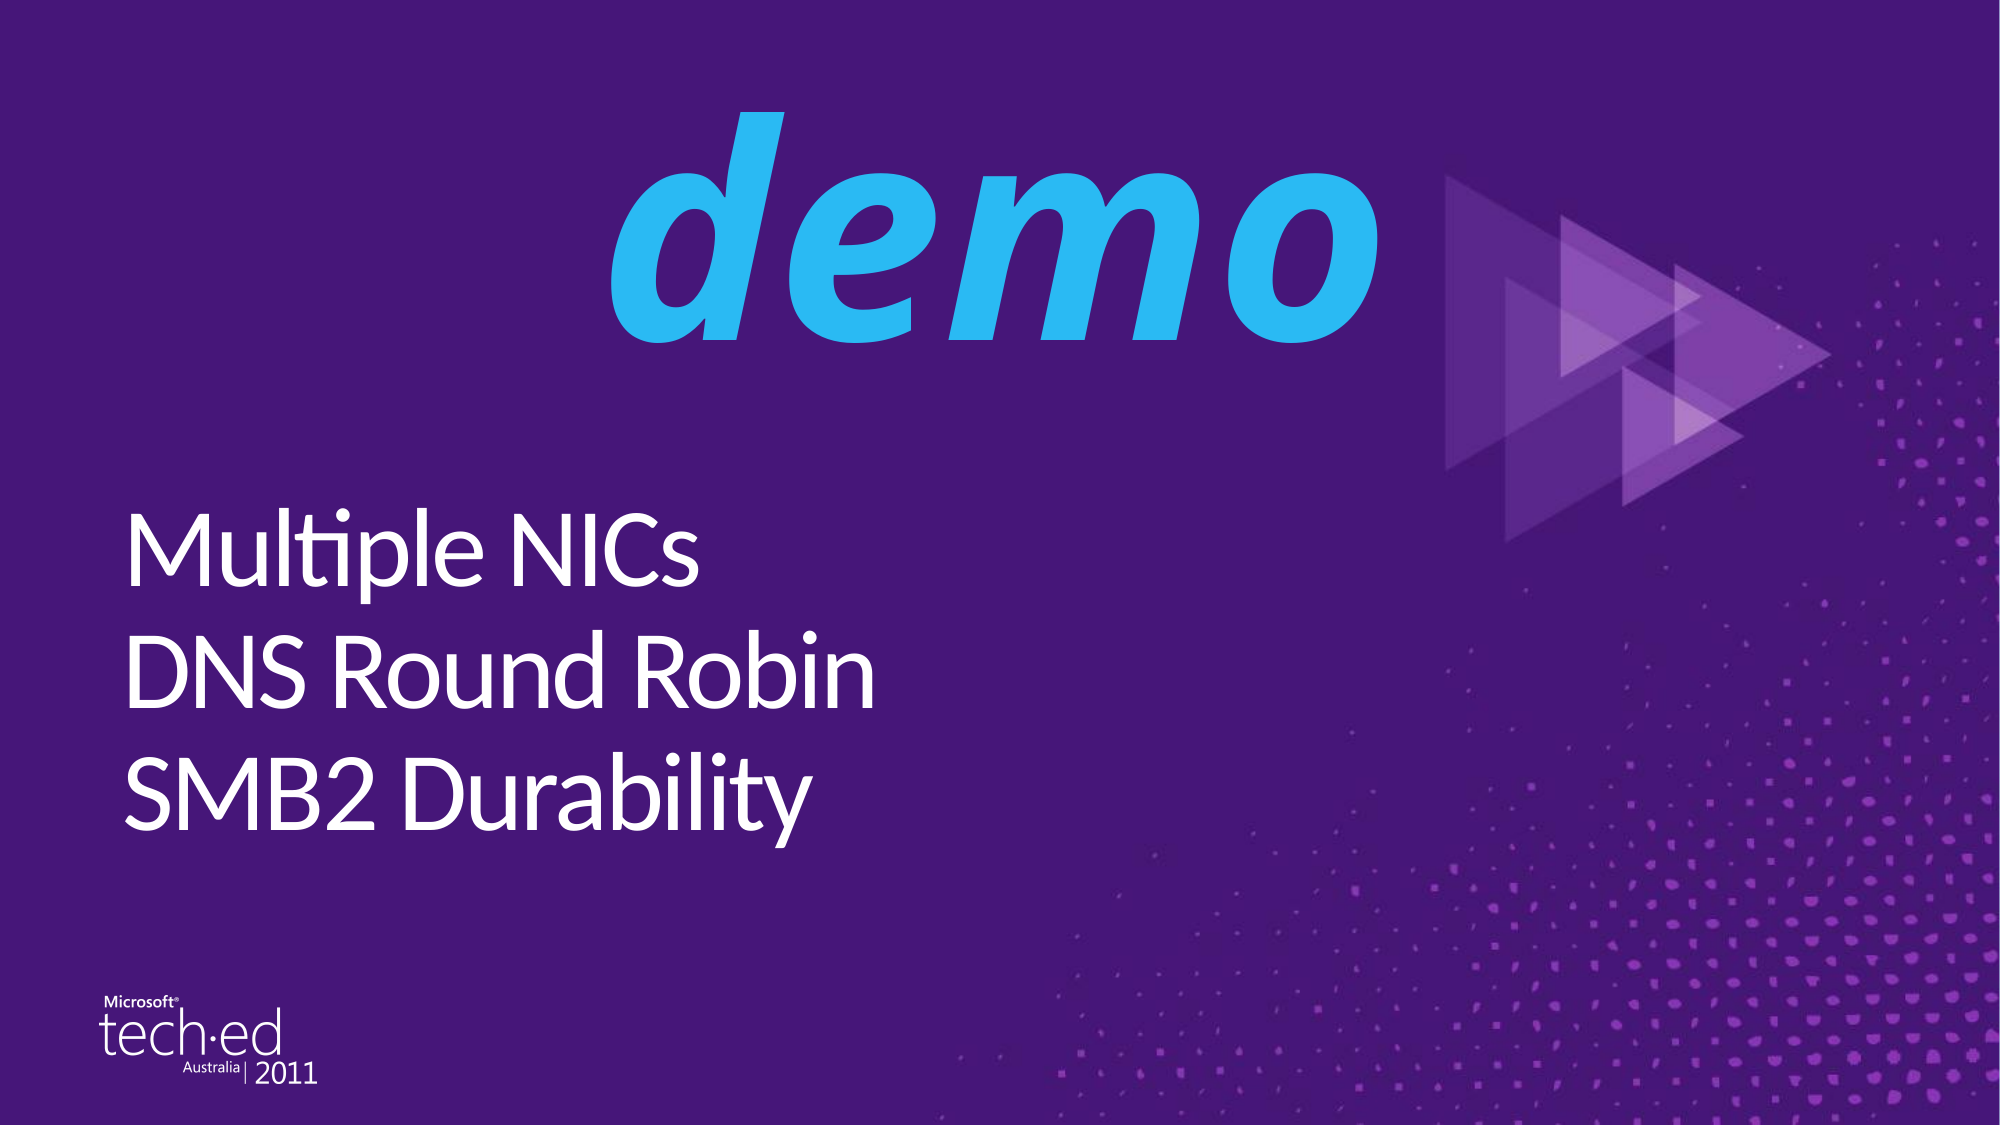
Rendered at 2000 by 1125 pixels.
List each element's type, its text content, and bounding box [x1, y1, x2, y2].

title Multiple NICs DNS Round Robin SMB2 Durability [102, 479, 1632, 730]
picture [0, 0, 2000, 1125]
list demo [39, 30, 1489, 258]
